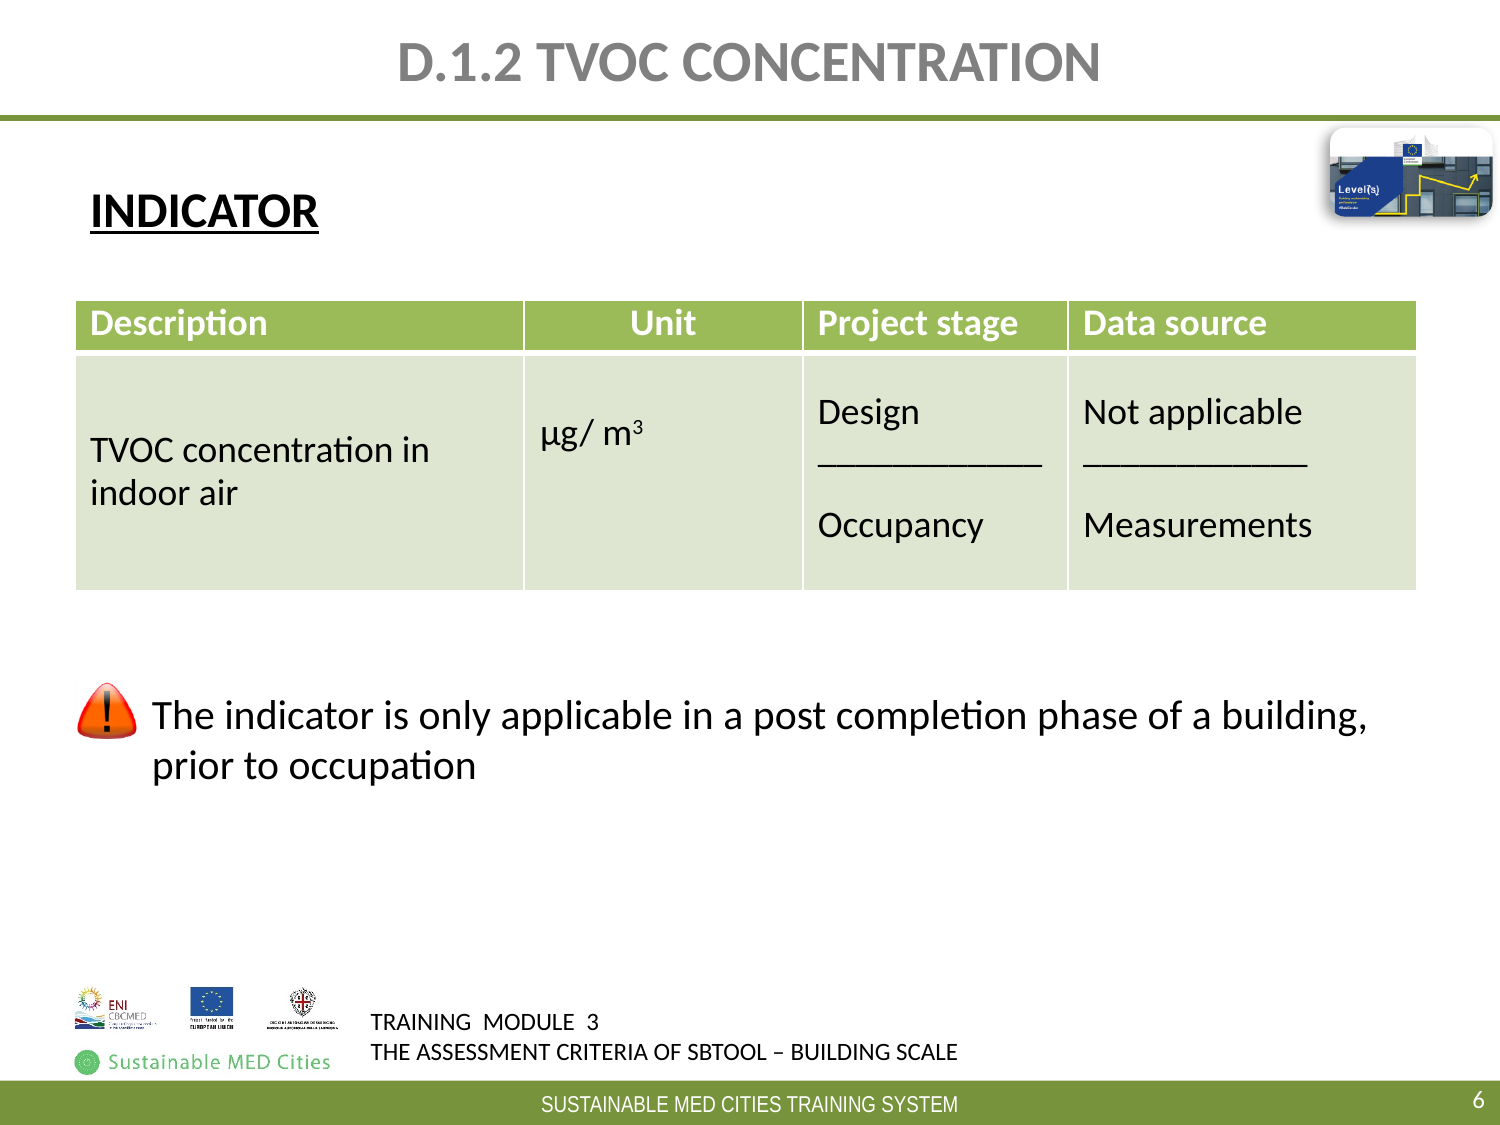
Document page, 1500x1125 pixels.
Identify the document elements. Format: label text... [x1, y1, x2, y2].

table_cell Design ____________ Occupancy [804, 356, 1067, 590]
table_header Data source [1069, 301, 1416, 350]
picture [1329, 127, 1493, 217]
table_cell μg/ m3 [525, 356, 802, 590]
picture [62, 978, 356, 1080]
table_cell TVOC concentration in indoor air [76, 356, 523, 590]
picture [74, 680, 138, 742]
slide_number 6 [1149, 1078, 1500, 1119]
table_header Unit [525, 301, 802, 350]
list INDICATOR [75, 170, 1425, 1005]
table_header Description [76, 301, 523, 350]
table_header Project stage [804, 301, 1067, 350]
text_box The indicator is only applicable in a post completion phase of a building, prior to occupation [137, 680, 1418, 796]
title D.1.2 ΤVOC CONCENTRATION [0, 0, 1500, 117]
table_cell Not applicable ____________ Measurements [1069, 356, 1416, 590]
